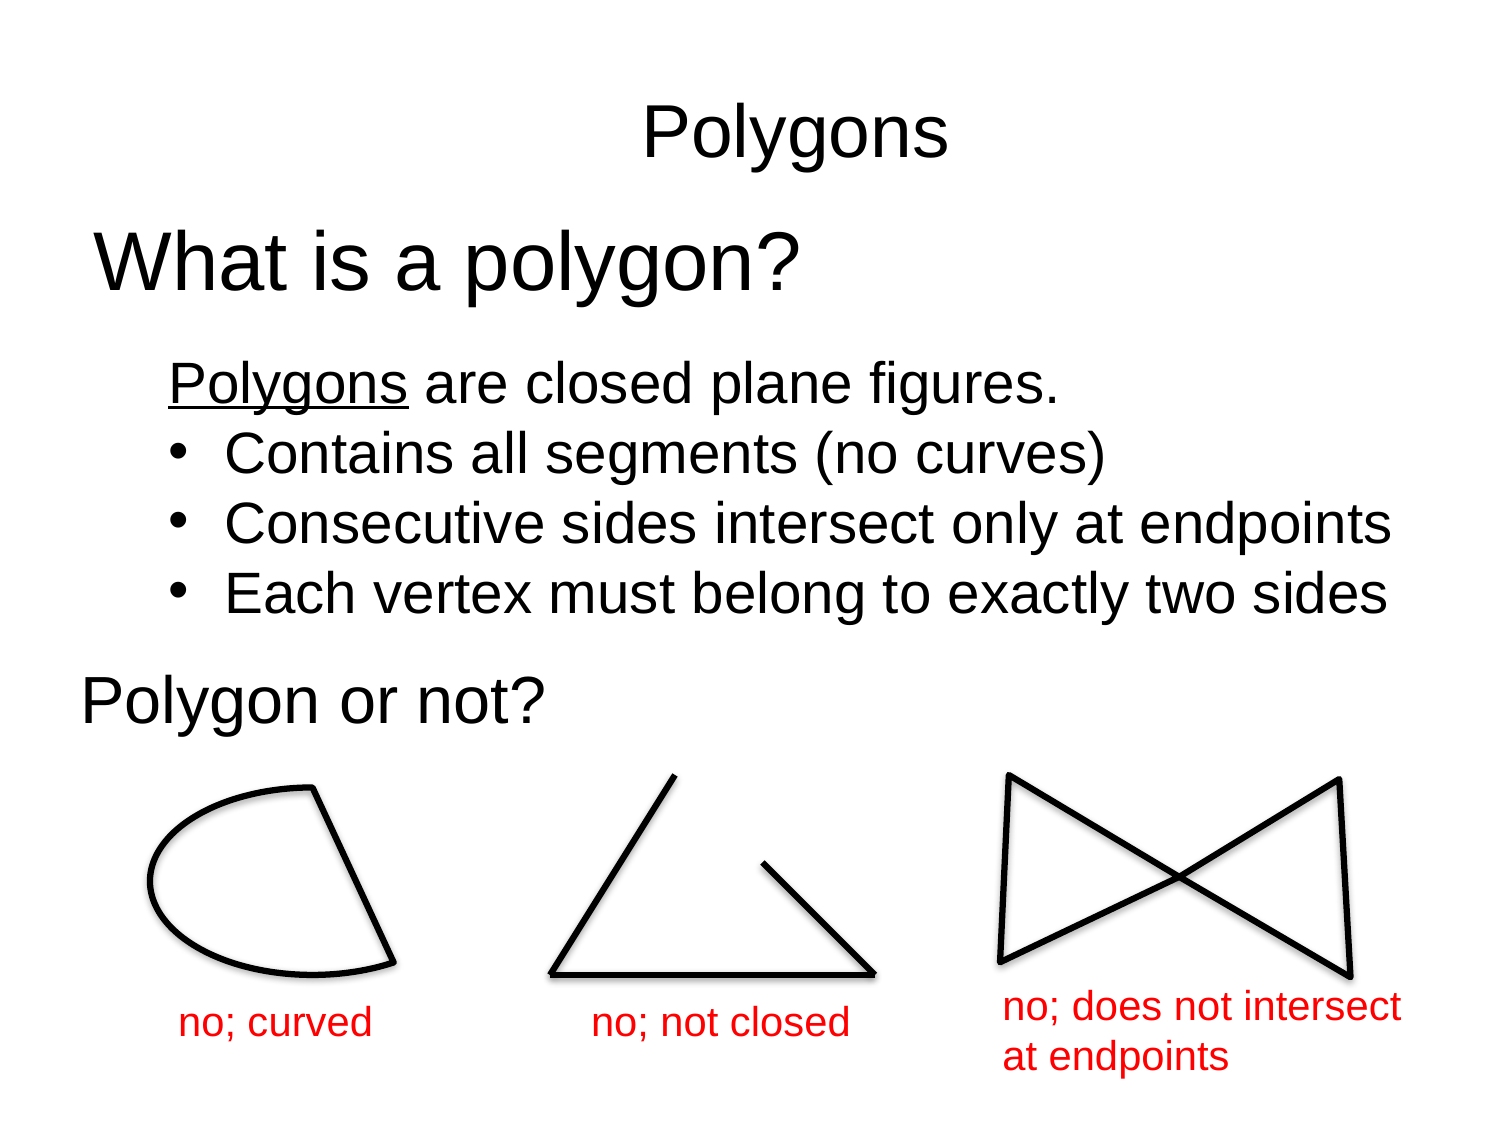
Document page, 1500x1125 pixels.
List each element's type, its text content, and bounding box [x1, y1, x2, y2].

text_box What is a polygon? [78, 200, 817, 315]
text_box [549, 774, 676, 974]
text_box Polygons [626, 74, 966, 180]
text_box [1178, 778, 1352, 978]
text_box Polygon or not? [65, 649, 562, 745]
text_box Polygons are closed plane figures. Contains all segments (no curves) Consecutive sides intersect only at endpoints Each vertex must belong to exactly two sides [153, 337, 1410, 633]
text_box no; curved [163, 987, 389, 1053]
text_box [762, 862, 876, 976]
text_box [149, 786, 395, 976]
text_box [999, 774, 1177, 963]
text_box no; does not intersect at endpoints [987, 971, 1438, 1087]
text_box no; not closed [576, 987, 866, 1053]
